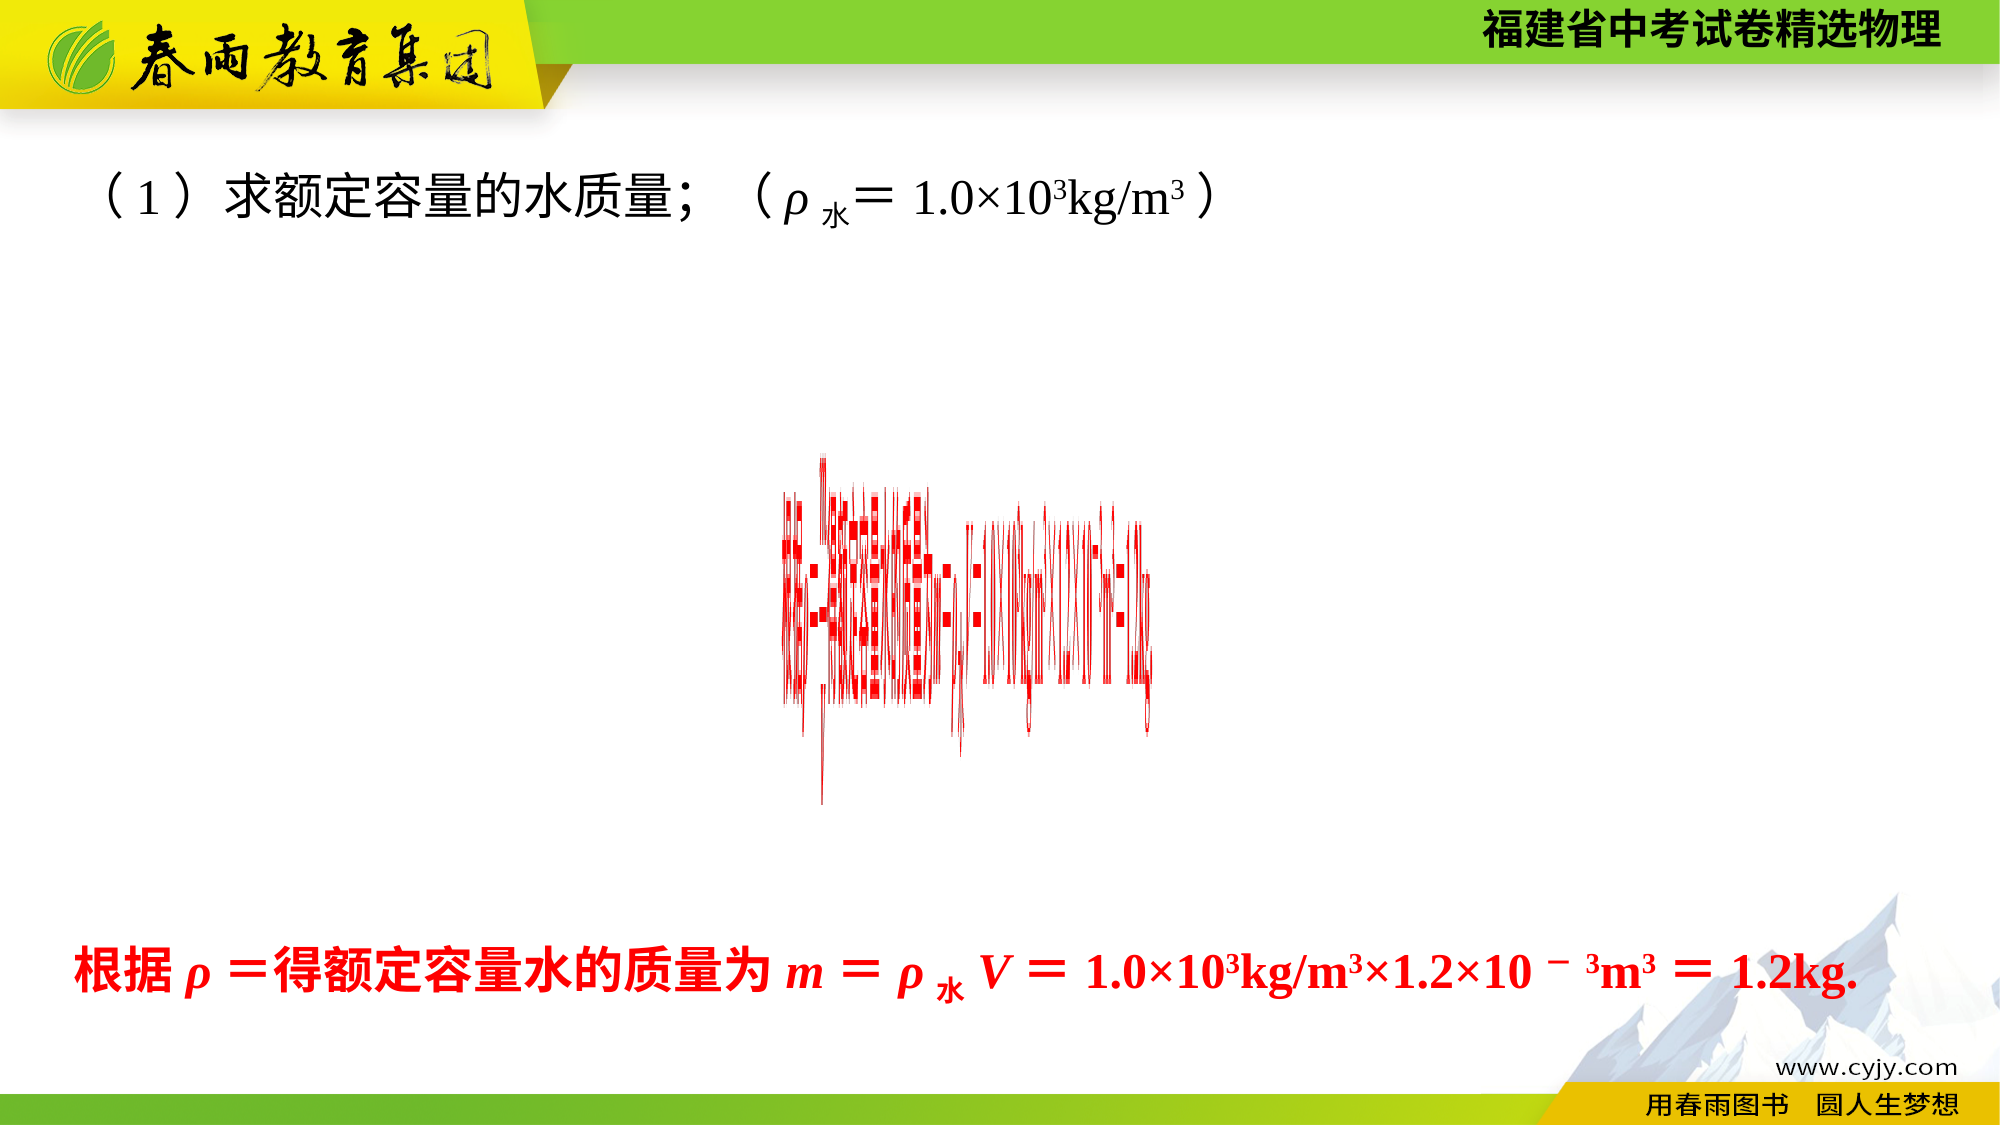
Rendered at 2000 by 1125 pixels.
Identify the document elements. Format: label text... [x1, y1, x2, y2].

list （1）求额定容量的水质量；（ρ水＝1.0×103kg/m3） [59, 122, 1944, 217]
picture [0, 0, 2000, 1125]
